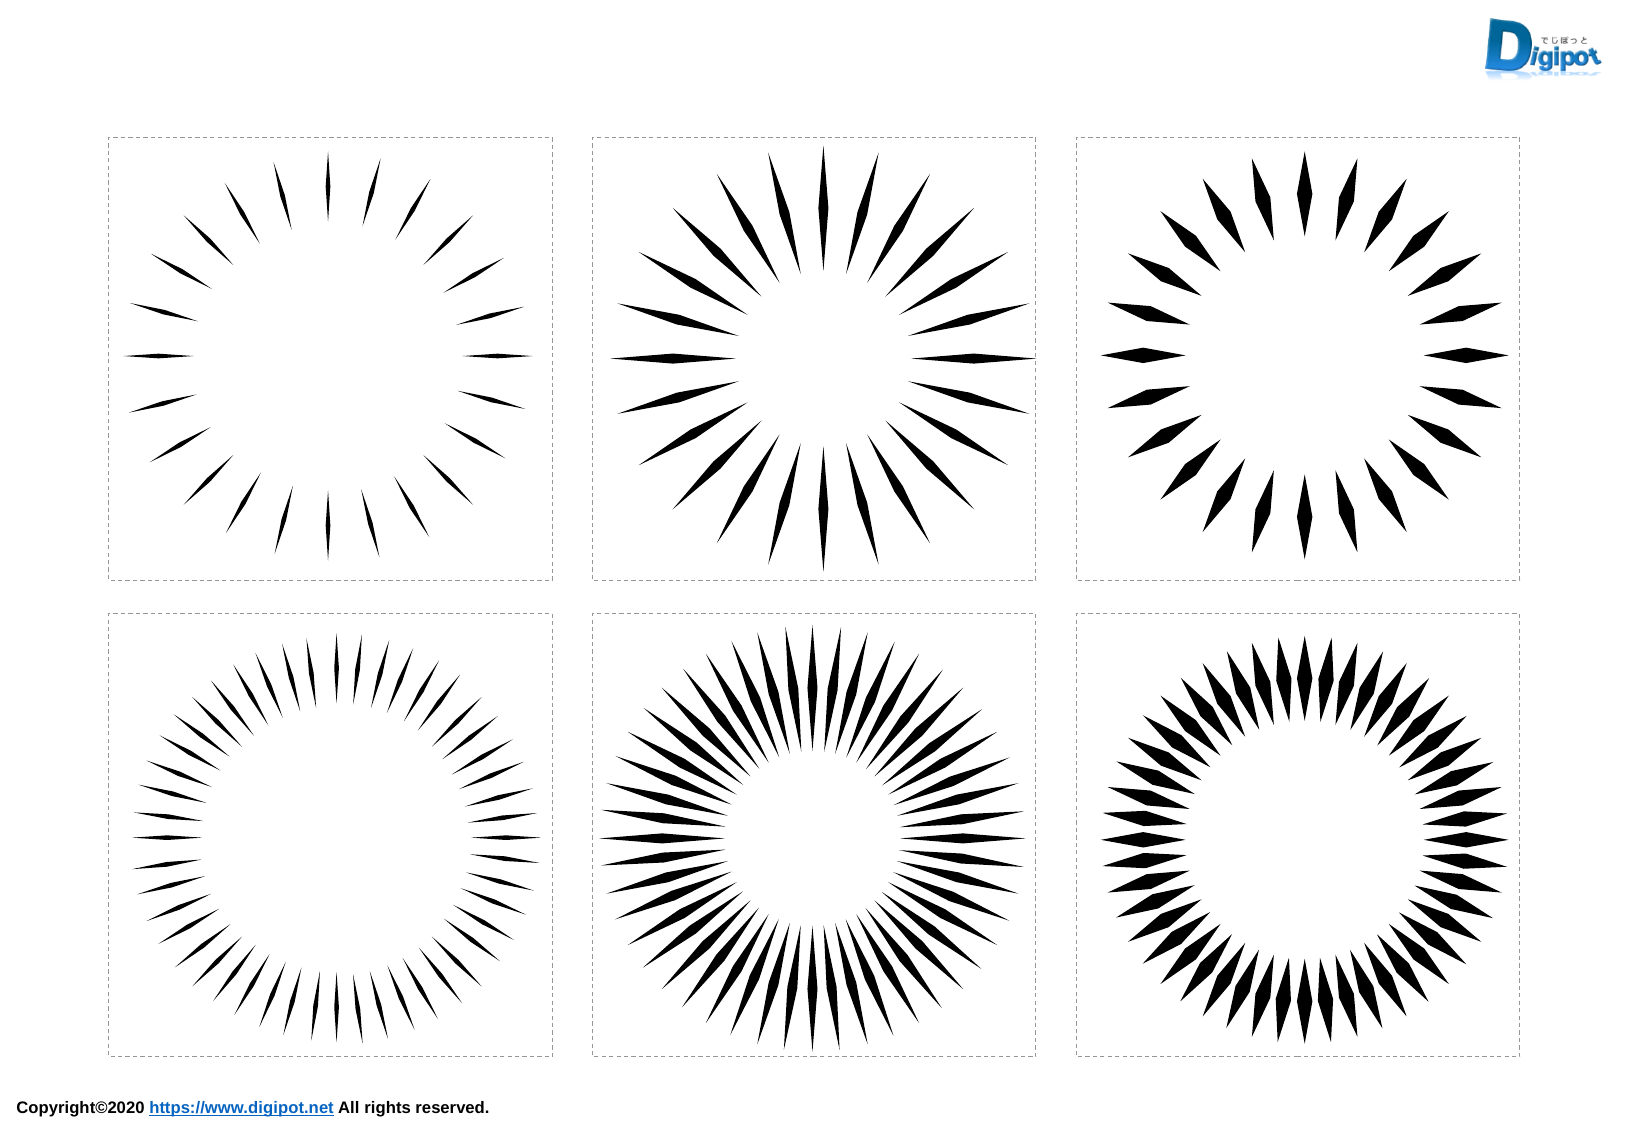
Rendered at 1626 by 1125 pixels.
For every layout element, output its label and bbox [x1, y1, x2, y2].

text_box [729, 918, 780, 1036]
text_box [606, 782, 729, 817]
text_box [233, 953, 271, 1016]
text_box [1407, 898, 1482, 943]
text_box [273, 485, 294, 554]
text_box [627, 881, 738, 946]
text_box [465, 871, 535, 892]
text_box [443, 422, 506, 460]
text_box [806, 925, 819, 1052]
text_box [1225, 949, 1260, 1029]
text_box [174, 923, 232, 969]
text_box [1414, 761, 1494, 796]
text_box [191, 935, 243, 988]
text_box [1127, 898, 1203, 943]
text_box [232, 663, 270, 726]
text_box [1100, 831, 1186, 849]
text_box [128, 393, 197, 414]
text_box [866, 433, 931, 544]
text_box [1419, 385, 1503, 410]
text_box [615, 755, 733, 806]
text_box [887, 730, 998, 796]
text_box [1295, 474, 1314, 560]
text_box [1127, 736, 1203, 782]
text_box [403, 659, 440, 722]
text_box [209, 679, 255, 737]
text_box [600, 848, 726, 867]
text_box [1102, 809, 1188, 828]
text_box [1115, 884, 1196, 919]
text_box [1334, 954, 1359, 1038]
text_box [451, 738, 514, 776]
text_box [1142, 714, 1212, 769]
text_box [855, 653, 921, 764]
text_box [1141, 911, 1211, 965]
text_box [352, 973, 364, 1044]
text_box [907, 380, 1030, 415]
text_box [682, 668, 761, 770]
text_box [907, 302, 1030, 337]
text_box [1363, 942, 1408, 1018]
text_box [638, 250, 749, 316]
text_box [431, 935, 483, 988]
text_box [282, 967, 303, 1036]
text_box [817, 446, 830, 572]
text_box [892, 871, 1010, 922]
text_box [129, 302, 199, 323]
text_box [401, 957, 439, 1020]
text_box [1376, 677, 1430, 747]
text_box [881, 708, 983, 787]
text_box [1159, 210, 1222, 273]
text_box [1407, 413, 1482, 459]
text_box [1419, 869, 1503, 894]
text_box [715, 173, 781, 284]
text_box [418, 947, 463, 1004]
text_box [1419, 301, 1503, 326]
text_box [191, 696, 243, 748]
text_box [1334, 642, 1359, 726]
text_box [1201, 942, 1247, 1018]
text_box [1398, 715, 1468, 769]
text_box [715, 433, 781, 544]
text_box [1363, 457, 1408, 533]
text_box [352, 634, 363, 705]
text_box [149, 426, 212, 464]
text_box [1115, 760, 1196, 796]
text_box [361, 158, 382, 227]
text_box [704, 913, 770, 1024]
text_box [834, 922, 869, 1045]
text_box [182, 214, 235, 266]
text_box [1201, 178, 1247, 253]
text_box [455, 305, 525, 326]
text_box [212, 944, 257, 1002]
text_box [899, 810, 1025, 829]
text_box [370, 639, 391, 709]
text_box [1422, 810, 1508, 828]
text_box [1102, 851, 1187, 870]
text_box [254, 652, 284, 719]
text_box [1250, 642, 1275, 726]
text_box [146, 759, 213, 789]
text_box [610, 352, 736, 365]
text_box [1250, 469, 1275, 553]
text_box [281, 643, 302, 712]
text_box [767, 442, 802, 565]
text_box [767, 152, 802, 275]
text_box [1334, 157, 1359, 241]
text_box [442, 256, 505, 294]
text_box [1127, 252, 1203, 297]
text_box [884, 419, 976, 511]
text_box [638, 401, 749, 467]
text_box [224, 471, 262, 534]
text_box [1127, 413, 1203, 459]
text_box [131, 858, 202, 871]
text_box [172, 713, 231, 758]
text_box [133, 811, 204, 823]
text_box [157, 907, 220, 945]
text_box [606, 860, 729, 895]
text_box [864, 907, 943, 1009]
text_box [1250, 954, 1275, 1038]
text_box [333, 971, 340, 1043]
text_box [671, 206, 763, 298]
text_box [422, 454, 474, 506]
text_box [599, 832, 725, 845]
text_box [324, 151, 332, 222]
text_box [1349, 650, 1385, 731]
text_box [1419, 785, 1503, 811]
text_box [443, 917, 501, 962]
text_box [887, 881, 998, 946]
text_box [416, 673, 462, 732]
text_box [1100, 346, 1186, 365]
text_box [730, 640, 781, 758]
picture [1485, 18, 1602, 82]
text_box [146, 892, 212, 922]
text_box [393, 475, 431, 538]
text_box [884, 206, 976, 298]
text_box [782, 924, 802, 1050]
text_box [855, 913, 921, 1024]
text_box [899, 849, 1025, 869]
text_box [386, 964, 416, 1031]
text_box [845, 641, 896, 759]
text_box [845, 152, 880, 275]
text_box [324, 490, 332, 561]
text_box [1275, 637, 1293, 723]
text_box [1107, 301, 1191, 326]
text_box [660, 899, 752, 991]
text_box [1159, 694, 1222, 757]
text_box [131, 834, 203, 842]
text_box [873, 899, 965, 991]
text_box [1387, 923, 1450, 985]
text_box [150, 252, 213, 290]
text_box [464, 787, 533, 808]
text_box [394, 178, 432, 241]
text_box [898, 250, 1009, 316]
text_box [893, 756, 1011, 807]
text_box [368, 970, 390, 1040]
text_box [896, 782, 1019, 817]
text_box [431, 696, 483, 748]
text_box [460, 887, 527, 916]
text_box [1387, 694, 1450, 757]
text_box [1334, 469, 1359, 553]
text_box [422, 214, 474, 266]
text_box [896, 860, 1019, 895]
text_box [834, 632, 869, 755]
text_box [258, 961, 287, 1028]
text_box [1349, 949, 1384, 1029]
text_box [822, 925, 841, 1051]
text_box [1159, 438, 1222, 501]
text_box [823, 626, 843, 752]
text_box [1159, 923, 1222, 985]
text_box [817, 145, 830, 272]
text_box [1413, 884, 1494, 920]
text_box [1295, 151, 1314, 237]
text_box [1363, 178, 1408, 253]
text_box [643, 707, 744, 786]
text_box [1317, 637, 1335, 723]
text_box [1295, 635, 1314, 721]
text_box [844, 918, 895, 1037]
text_box [642, 890, 744, 969]
text_box [881, 891, 982, 970]
text_box [806, 625, 819, 751]
text_box [458, 760, 524, 791]
text_box [137, 875, 206, 896]
text_box [600, 808, 726, 828]
text_box [617, 302, 740, 337]
text_box [614, 870, 732, 921]
text_box [385, 647, 415, 714]
text_box [1316, 957, 1335, 1043]
text_box [1422, 852, 1508, 870]
text_box [470, 834, 542, 842]
text_box [784, 626, 803, 752]
text_box [681, 907, 760, 1008]
text_box [223, 182, 261, 245]
text_box [360, 489, 381, 558]
text_box [671, 419, 763, 511]
text_box [627, 730, 738, 796]
text_box [910, 352, 1037, 365]
text_box [617, 380, 740, 415]
text_box [1398, 911, 1468, 966]
text_box [457, 389, 526, 410]
text_box [704, 653, 770, 764]
text_box [1363, 662, 1408, 738]
text_box [467, 811, 538, 824]
text_box [305, 638, 318, 709]
text_box [660, 686, 752, 778]
text_box [158, 734, 221, 772]
text_box [182, 454, 235, 506]
text_box [1107, 785, 1191, 811]
text_box [1107, 869, 1191, 894]
text_box [1179, 677, 1234, 747]
text_box [1274, 957, 1292, 1043]
text_box [845, 442, 880, 565]
text_box [873, 686, 965, 778]
text_box [310, 970, 321, 1041]
text_box [1387, 438, 1450, 501]
text_box [1295, 958, 1314, 1044]
text_box [1387, 210, 1450, 273]
text_box [272, 161, 293, 231]
text_box [756, 922, 791, 1045]
text_box [1376, 933, 1430, 1003]
text_box [1201, 457, 1247, 533]
text_box [899, 832, 1026, 845]
text_box [1407, 252, 1482, 297]
text_box [452, 903, 515, 941]
text_box [1179, 933, 1233, 1003]
text_box [1107, 385, 1191, 410]
text_box [898, 401, 1009, 467]
text_box [123, 352, 194, 360]
text_box [1423, 346, 1509, 365]
text_box [866, 173, 931, 284]
text_box [1407, 736, 1482, 782]
text_box [1201, 662, 1247, 738]
text_box [462, 352, 533, 360]
text_box [865, 668, 944, 770]
text_box [1225, 650, 1261, 731]
text_box [138, 783, 207, 804]
text_box [333, 633, 340, 704]
text_box [469, 853, 540, 865]
text_box [1250, 157, 1275, 241]
text_box [756, 632, 791, 755]
text_box [1423, 831, 1509, 849]
text_box [441, 715, 499, 761]
